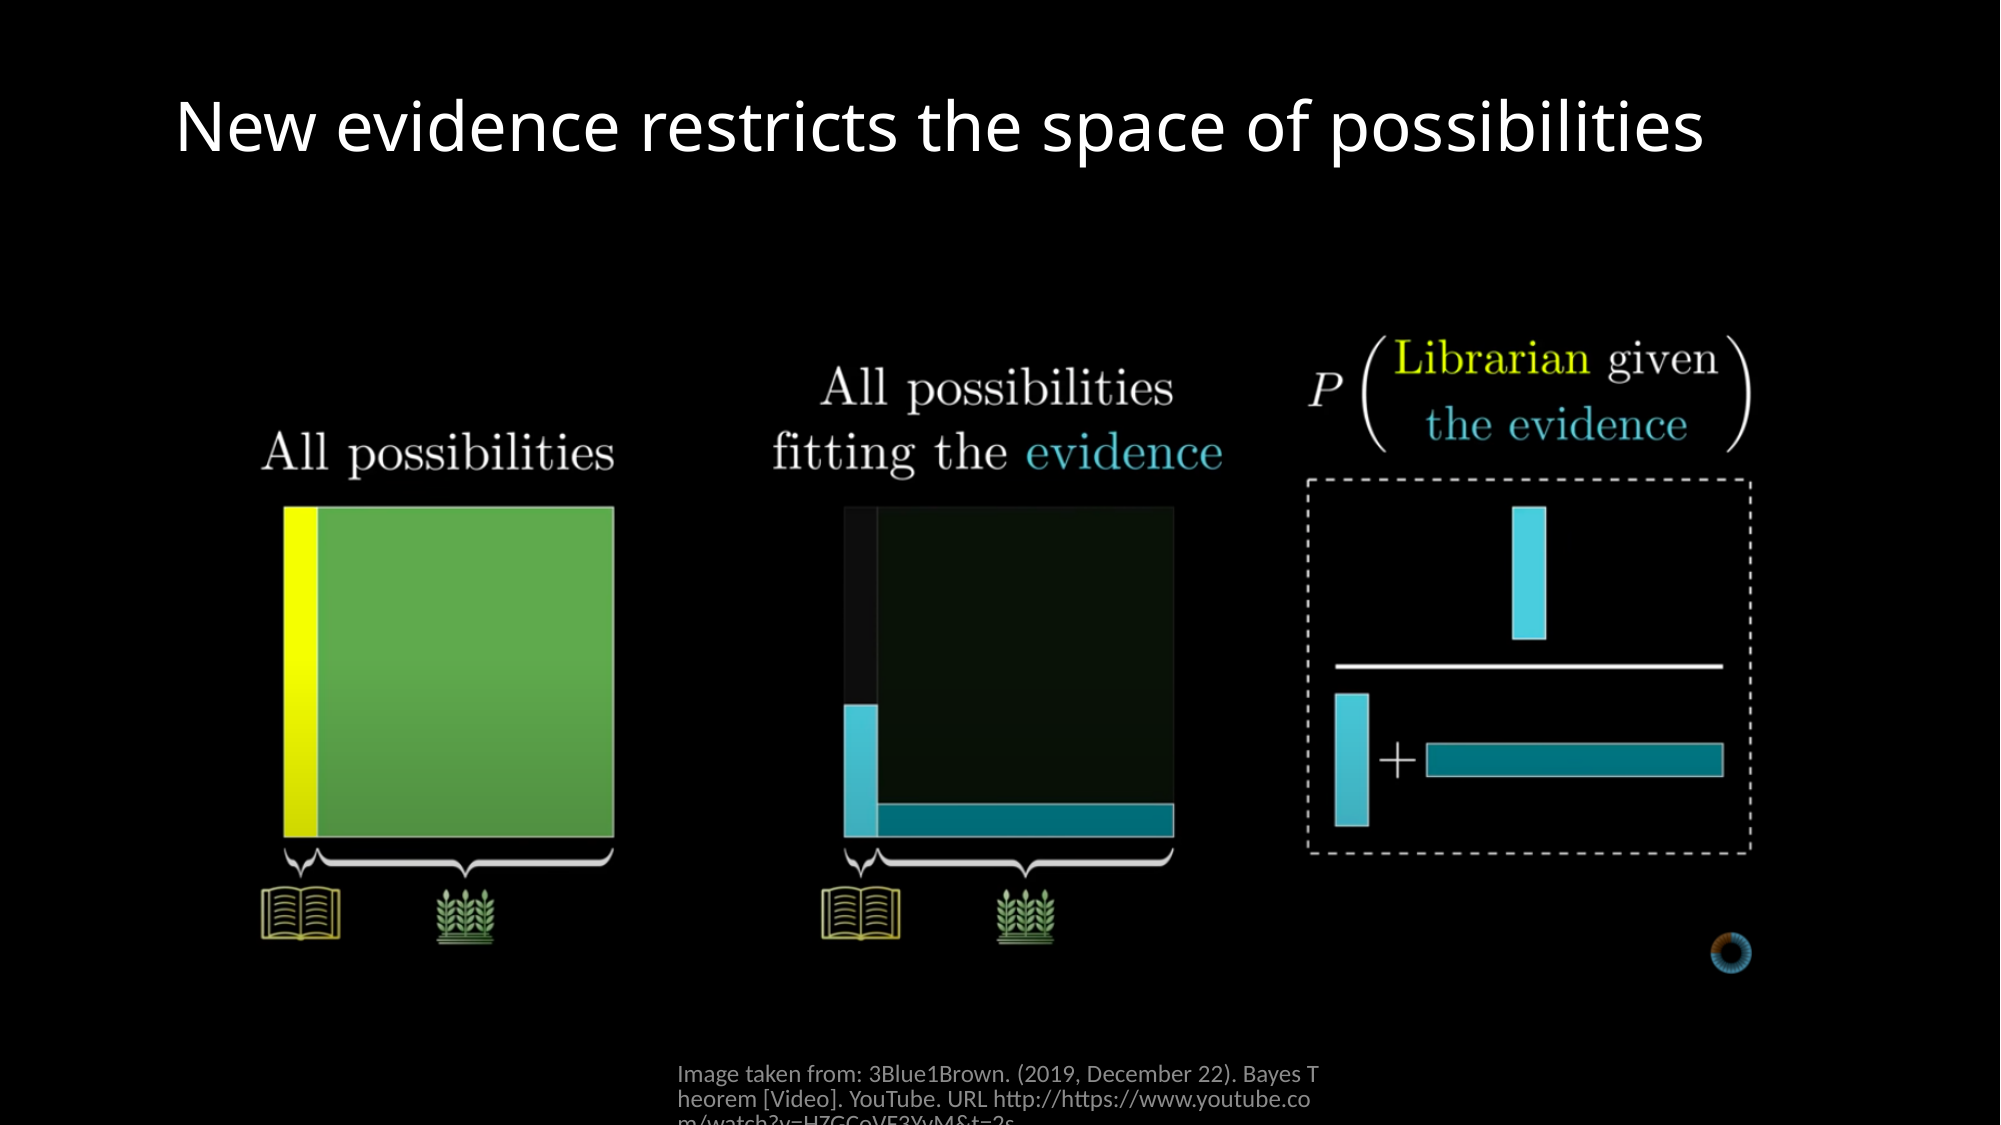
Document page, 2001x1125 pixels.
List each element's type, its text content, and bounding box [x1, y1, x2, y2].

picture [226, 244, 1766, 977]
footer Image taken from: 3Blue1Brown. (2019, December 22). Bayes Theorem [Video]. YouTube. URL http://https://www.youtube.com/watch?v=HZGCoVF3YvM&t=2s [662, 1042, 1338, 1103]
title New evidence restricts the space of possibilities [159, 53, 1833, 205]
